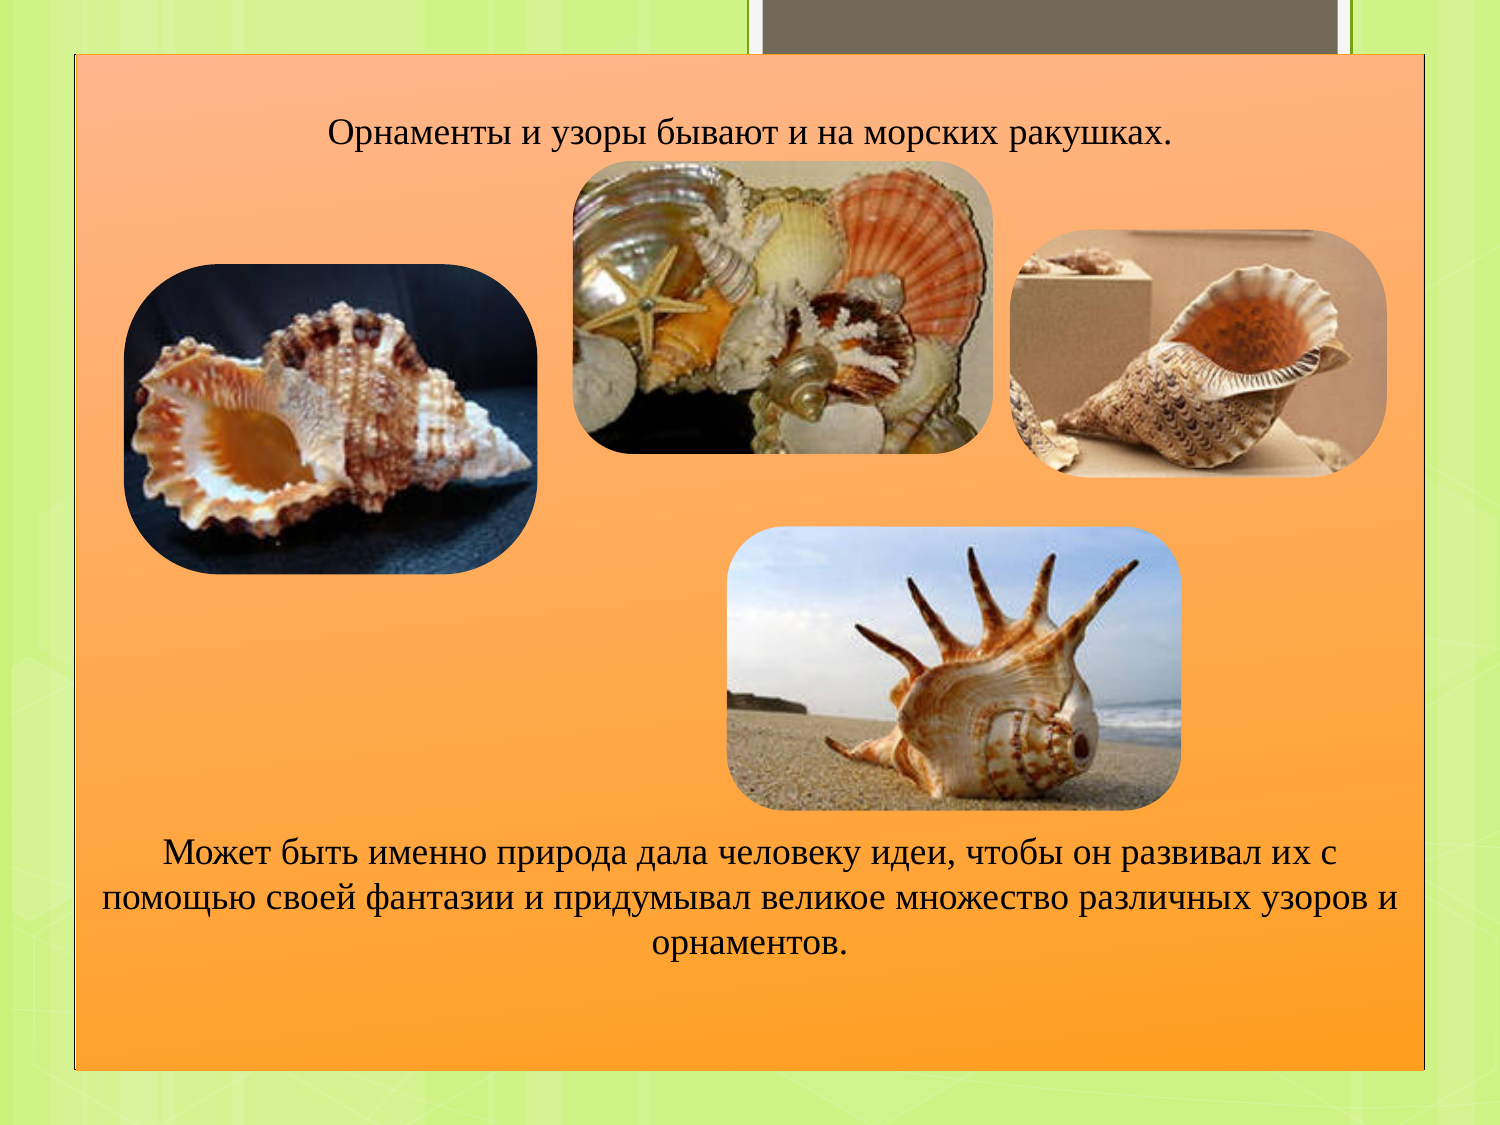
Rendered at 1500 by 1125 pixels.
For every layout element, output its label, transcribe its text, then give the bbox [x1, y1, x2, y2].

picture [123, 263, 538, 575]
picture [572, 160, 994, 455]
title Орнаменты и узоры бывают и на морских ракушкаx. Может быть именно природа дала человеку идеи, чтобы он развивал иx с помощью своей фантазии и придумывал великое множество различныx узоров и орнаментов. [76, 54, 1424, 1071]
picture [726, 526, 1182, 811]
picture [1009, 229, 1387, 478]
